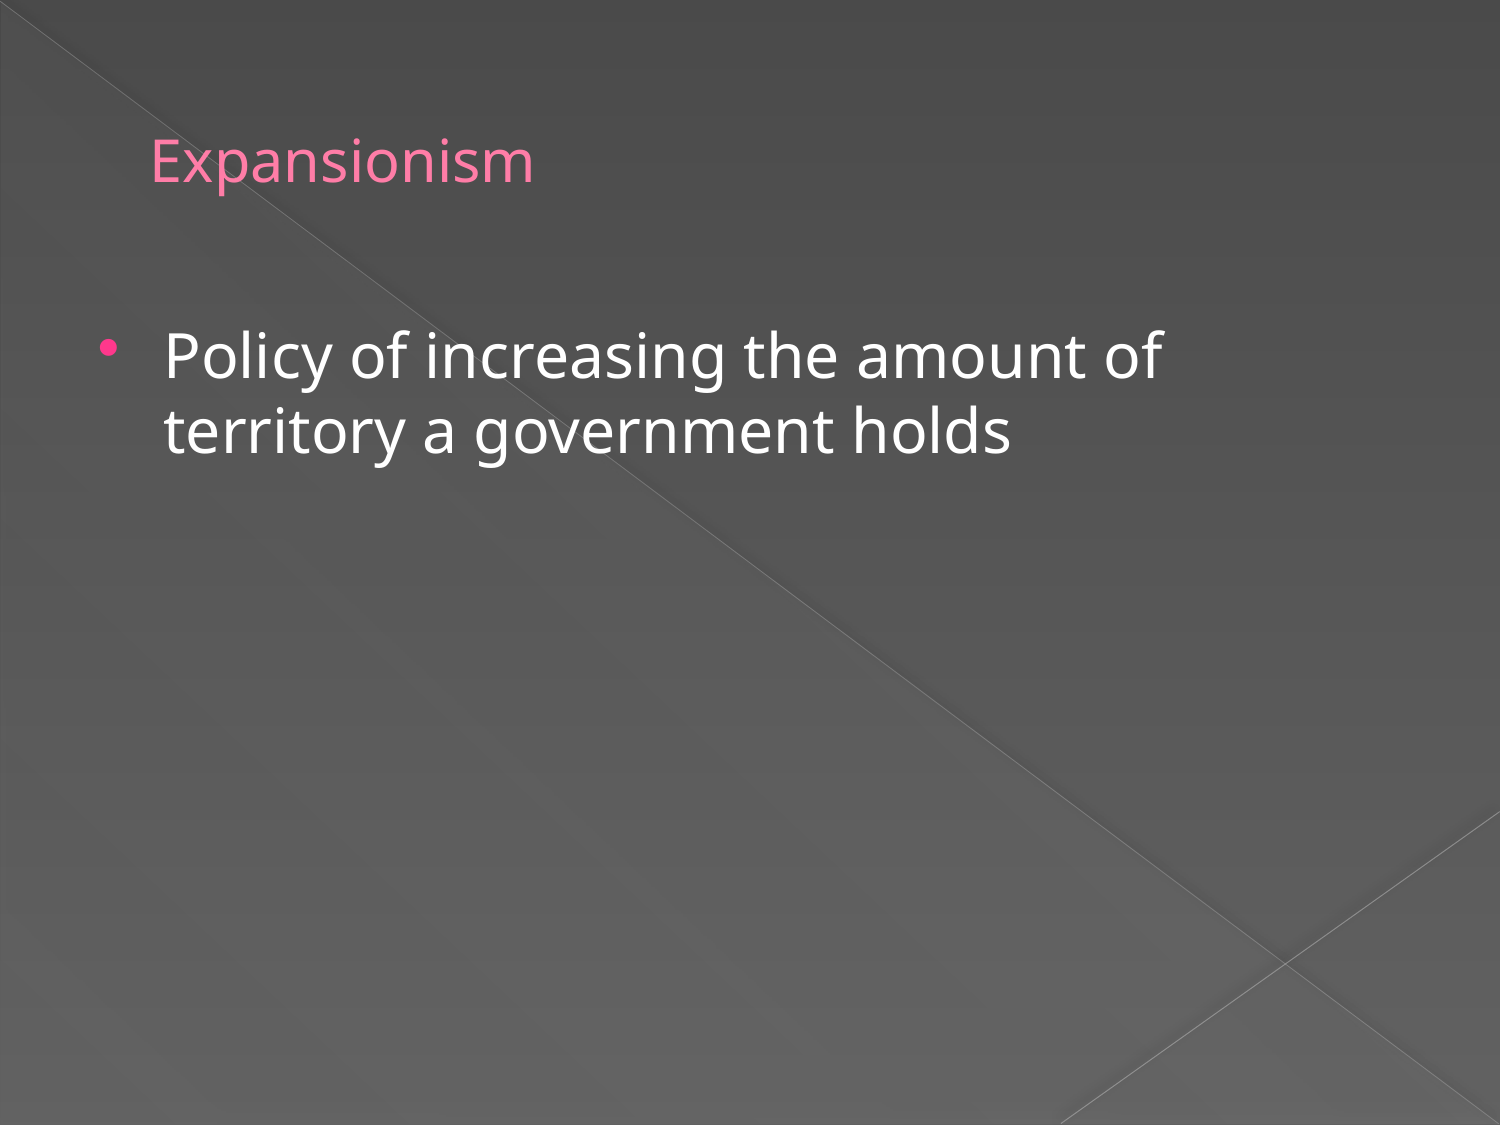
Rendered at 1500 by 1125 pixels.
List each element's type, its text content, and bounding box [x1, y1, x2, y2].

list Policy of increasing the amount of territory a government holds [75, 308, 1425, 1059]
title Expansionism [75, 43, 1425, 274]
